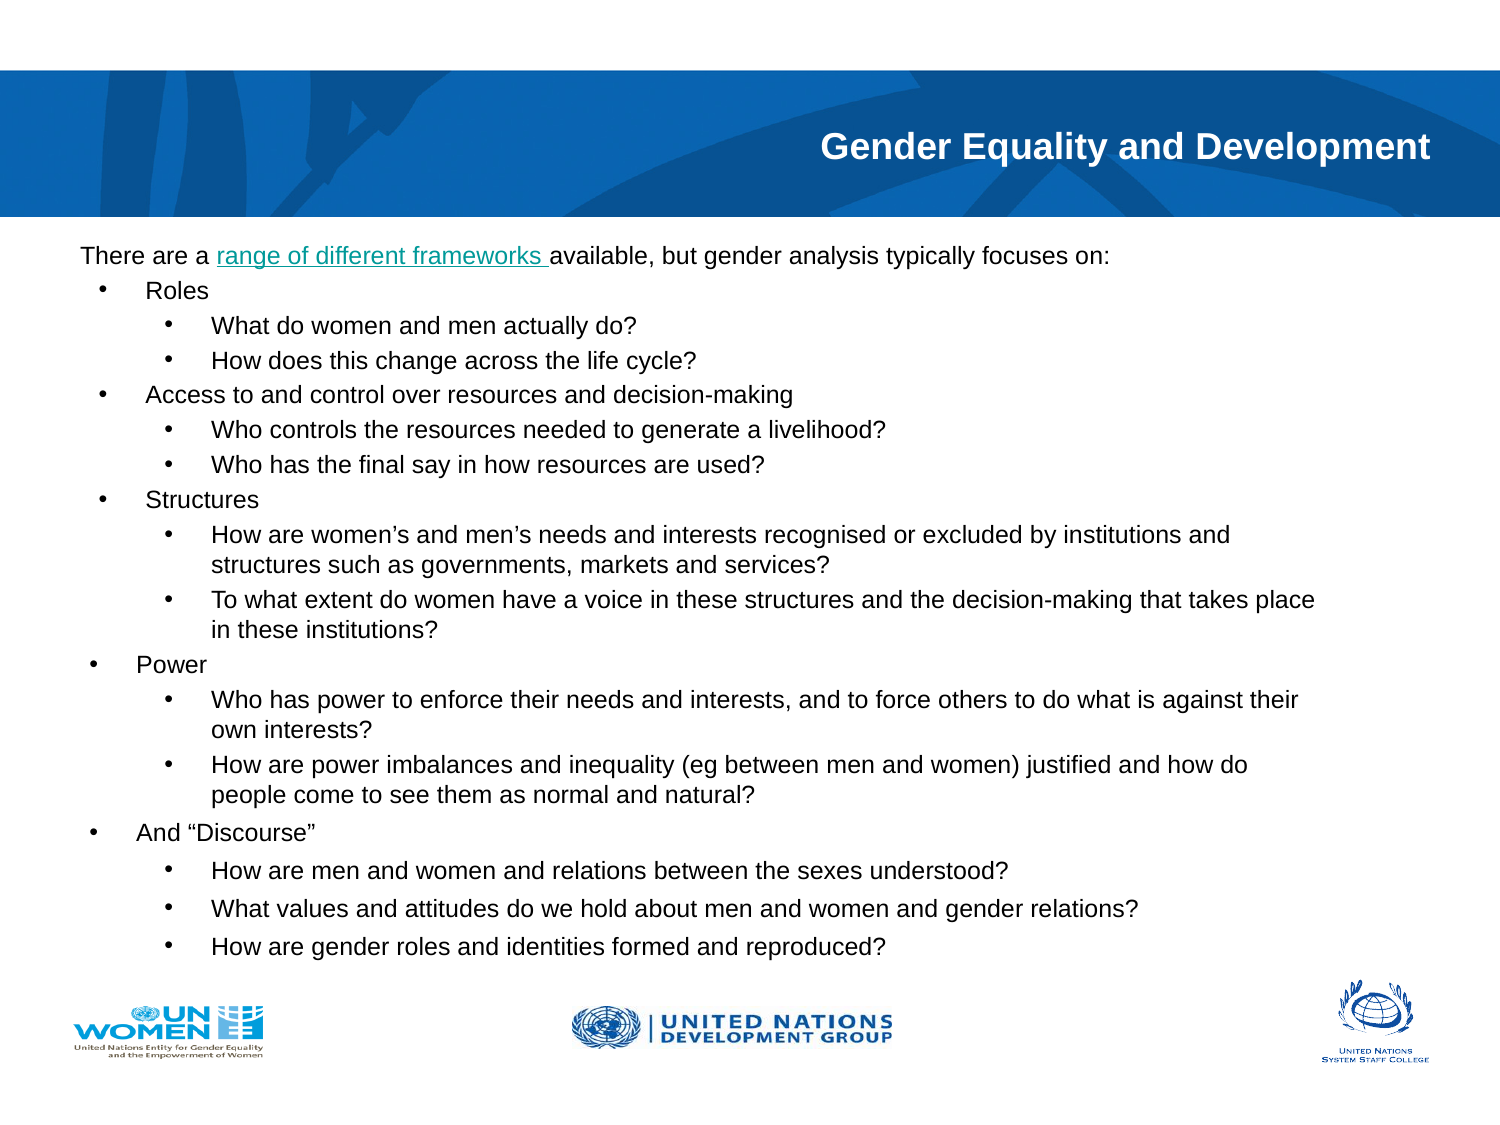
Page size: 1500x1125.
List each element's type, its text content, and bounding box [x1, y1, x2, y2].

picture [73, 1006, 263, 1059]
picture [194, 1006, 204, 1013]
list There are a range of different frameworks available, but gender analysis typically focuses on: Roles What do women and men actually do? How does this change across the life cycle? Access to and control over resources and decision-making Who controls the resources needed to generate a livelihood? Who has the final say in how resources are used? Structures How are women’s and men’s needs and interests recognised or excluded by institutions and structures such as governments, markets and services? To what extent do women have a voice in these structures and the decision-making that takes place in these institutions? Power Who has power to enforce their needs and interests, and to force others to do what is against their own interests? How are power imbalances and inequality (eg between men and women) justified and how do people come to see them as normal and natural? And “Discourse” How are men and women and relations between the sexes understood? What values and attitudes do we hold about men and women and gender relations? How are gender roles and identities formed and reproduced? [64, 231, 1340, 907]
picture [572, 1006, 892, 1049]
picture [170, 1006, 179, 1018]
title Gender Equality and Development [171, 94, 1447, 195]
picture [1322, 979, 1429, 1063]
picture [0, 70, 1500, 217]
